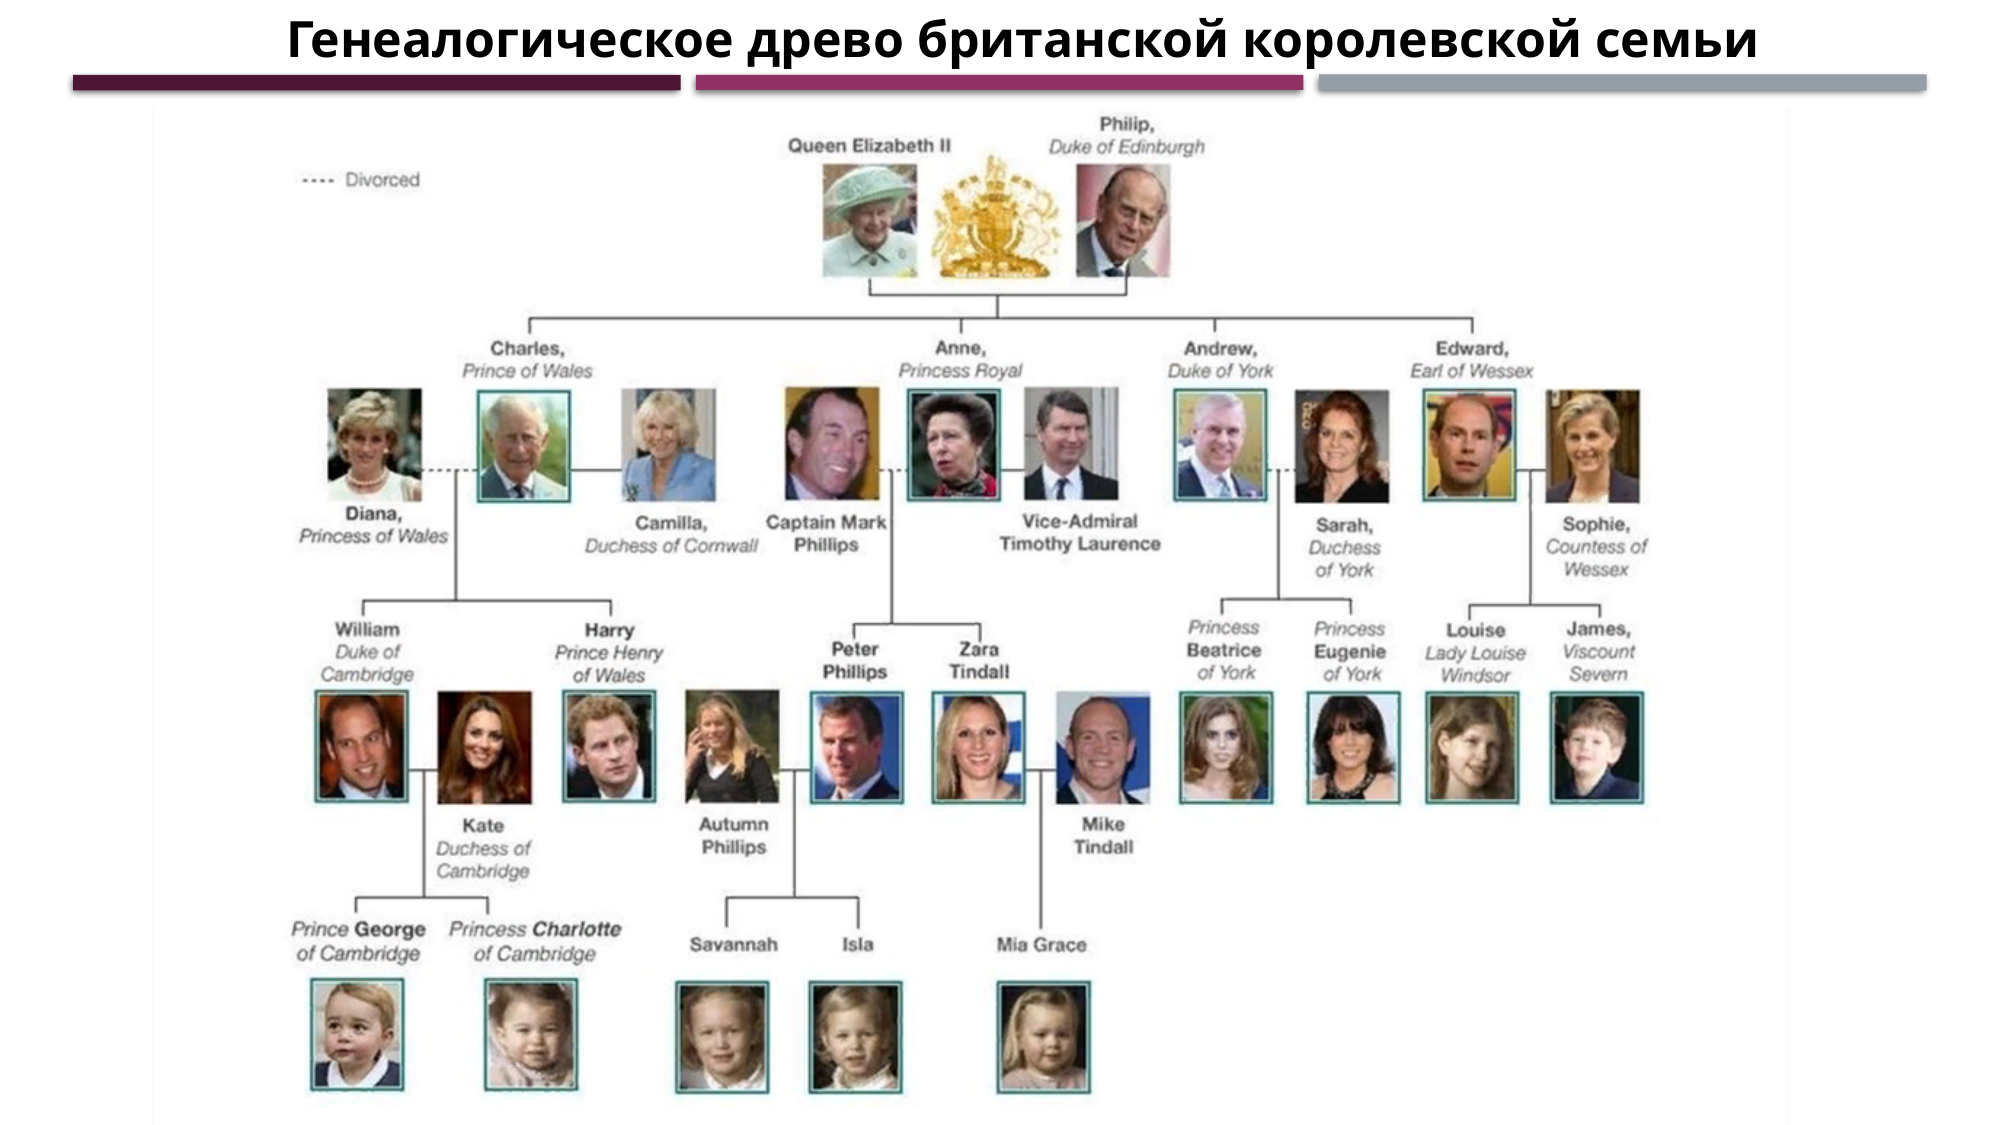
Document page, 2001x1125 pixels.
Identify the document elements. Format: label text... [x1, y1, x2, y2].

picture [149, 106, 1791, 1125]
text_box Генеалогическое древо британской королевской семьи [271, 0, 1775, 75]
